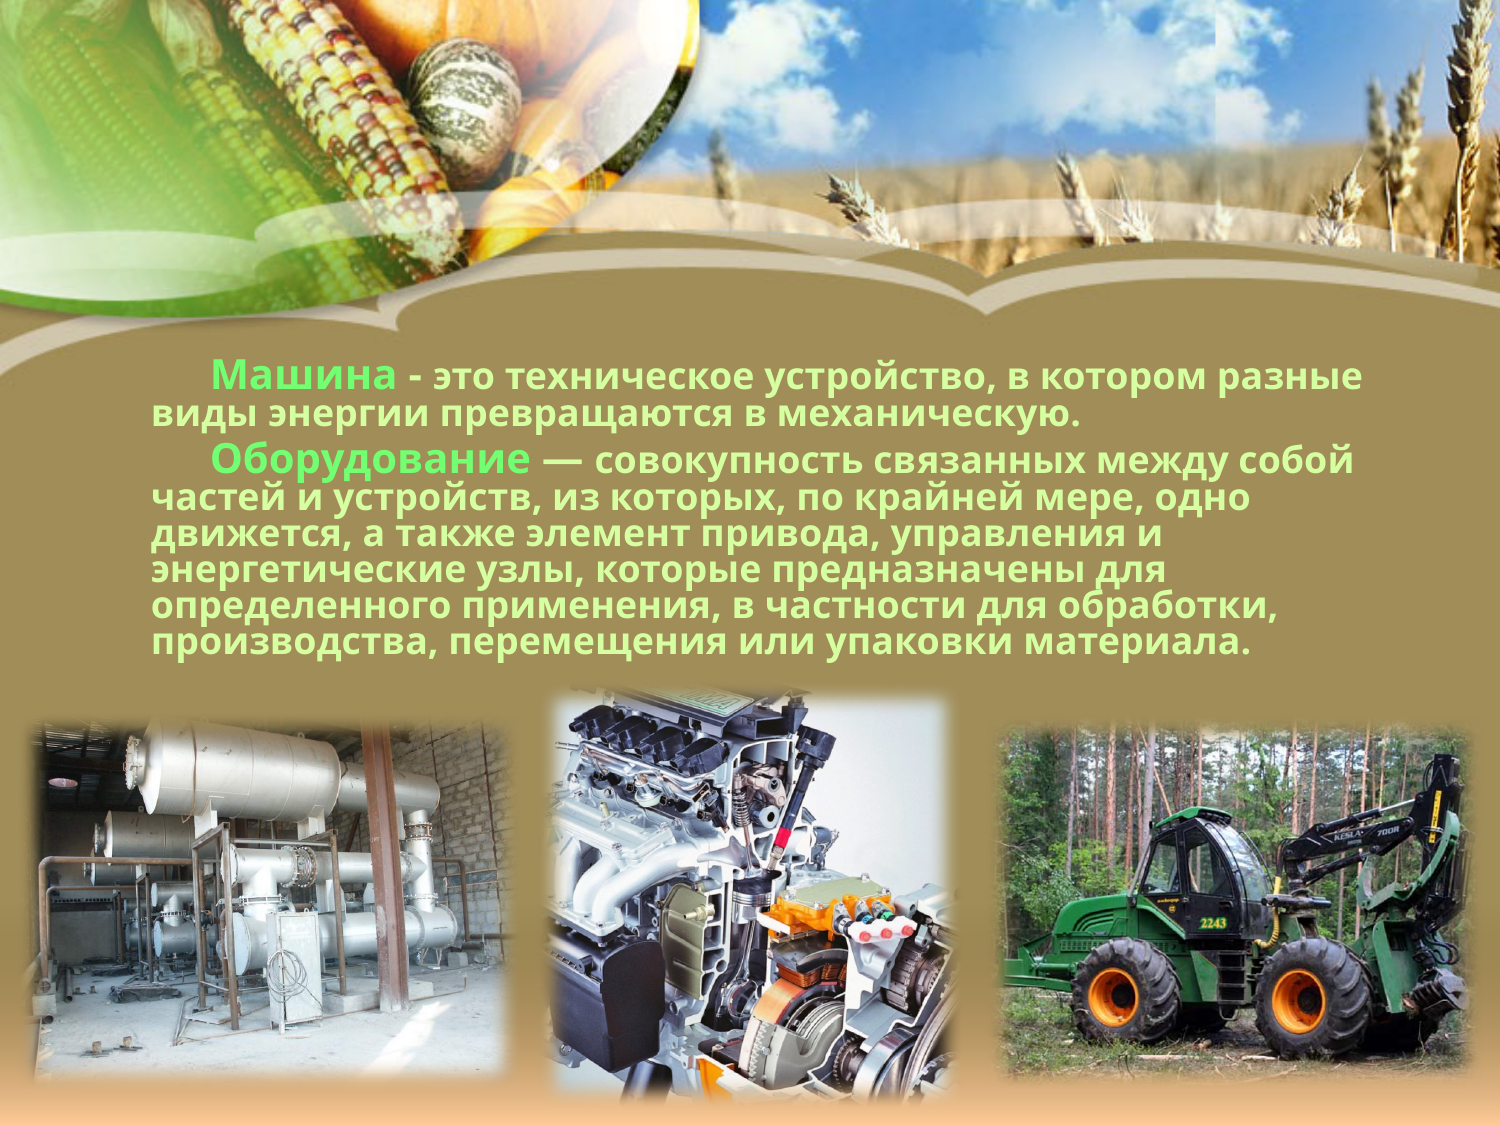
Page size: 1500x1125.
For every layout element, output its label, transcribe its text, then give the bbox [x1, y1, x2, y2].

picture [0, 0, 1500, 1092]
list Машина - это техническое устройство, в котором разные виды энергии превращаются в механическую. Оборудование — совокупность связанных между собой частей и устройств, из которых, по крайней мере, одно движется, а также элемент привода, управления и энергетические узлы, которые предназначены для определенного применения, в частности для обработки, производства, перемещения или упаковки материала. [135, 349, 1447, 1000]
picture [537, 680, 963, 1109]
